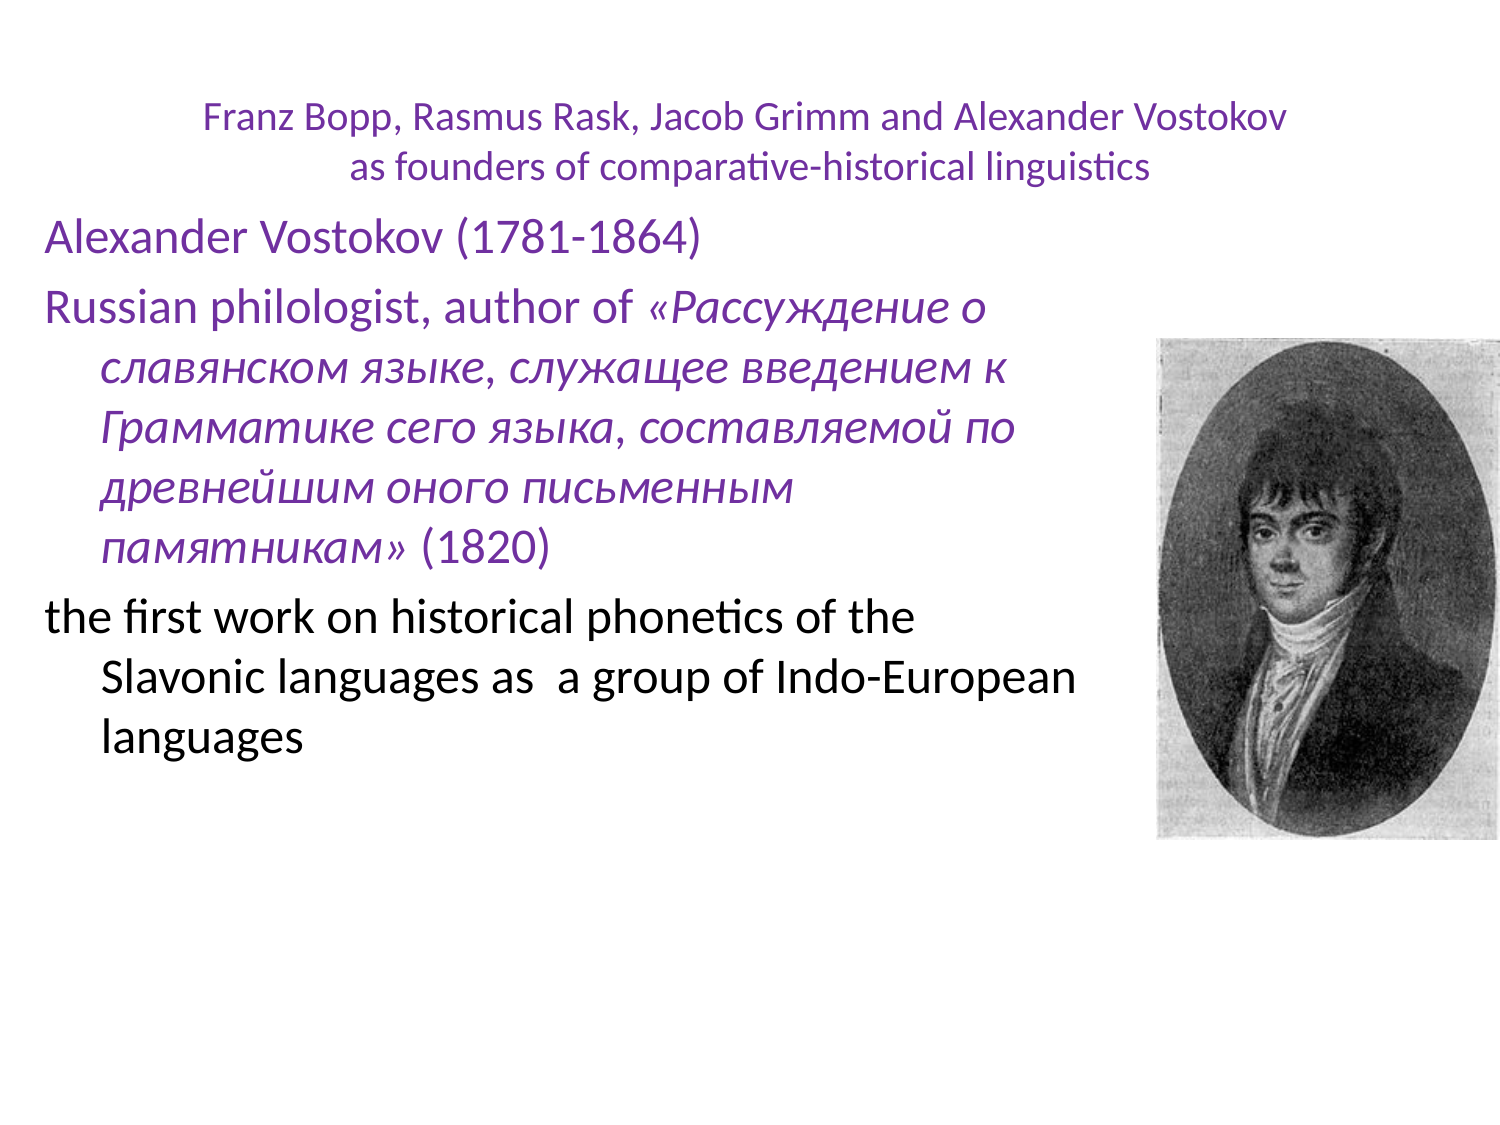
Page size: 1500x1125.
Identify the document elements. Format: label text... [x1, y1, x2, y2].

picture [1155, 337, 1500, 840]
list Alexander Vostokov (1781-1864) Russian philologist, author of «Рассуждение о славянском языке, служащее введением к Грамматике сего языка, составляемой по древнейшим оного письменным памятникам» (1820) the first work on historical phonetics of the Slavonic languages as a group of Indo-European languages [29, 196, 1093, 1083]
title Franz Bopp, Rasmus Rask, Jacob Grimm and Alexander Vostokov as founders of comparative-historical linguistics [75, 45, 1425, 233]
